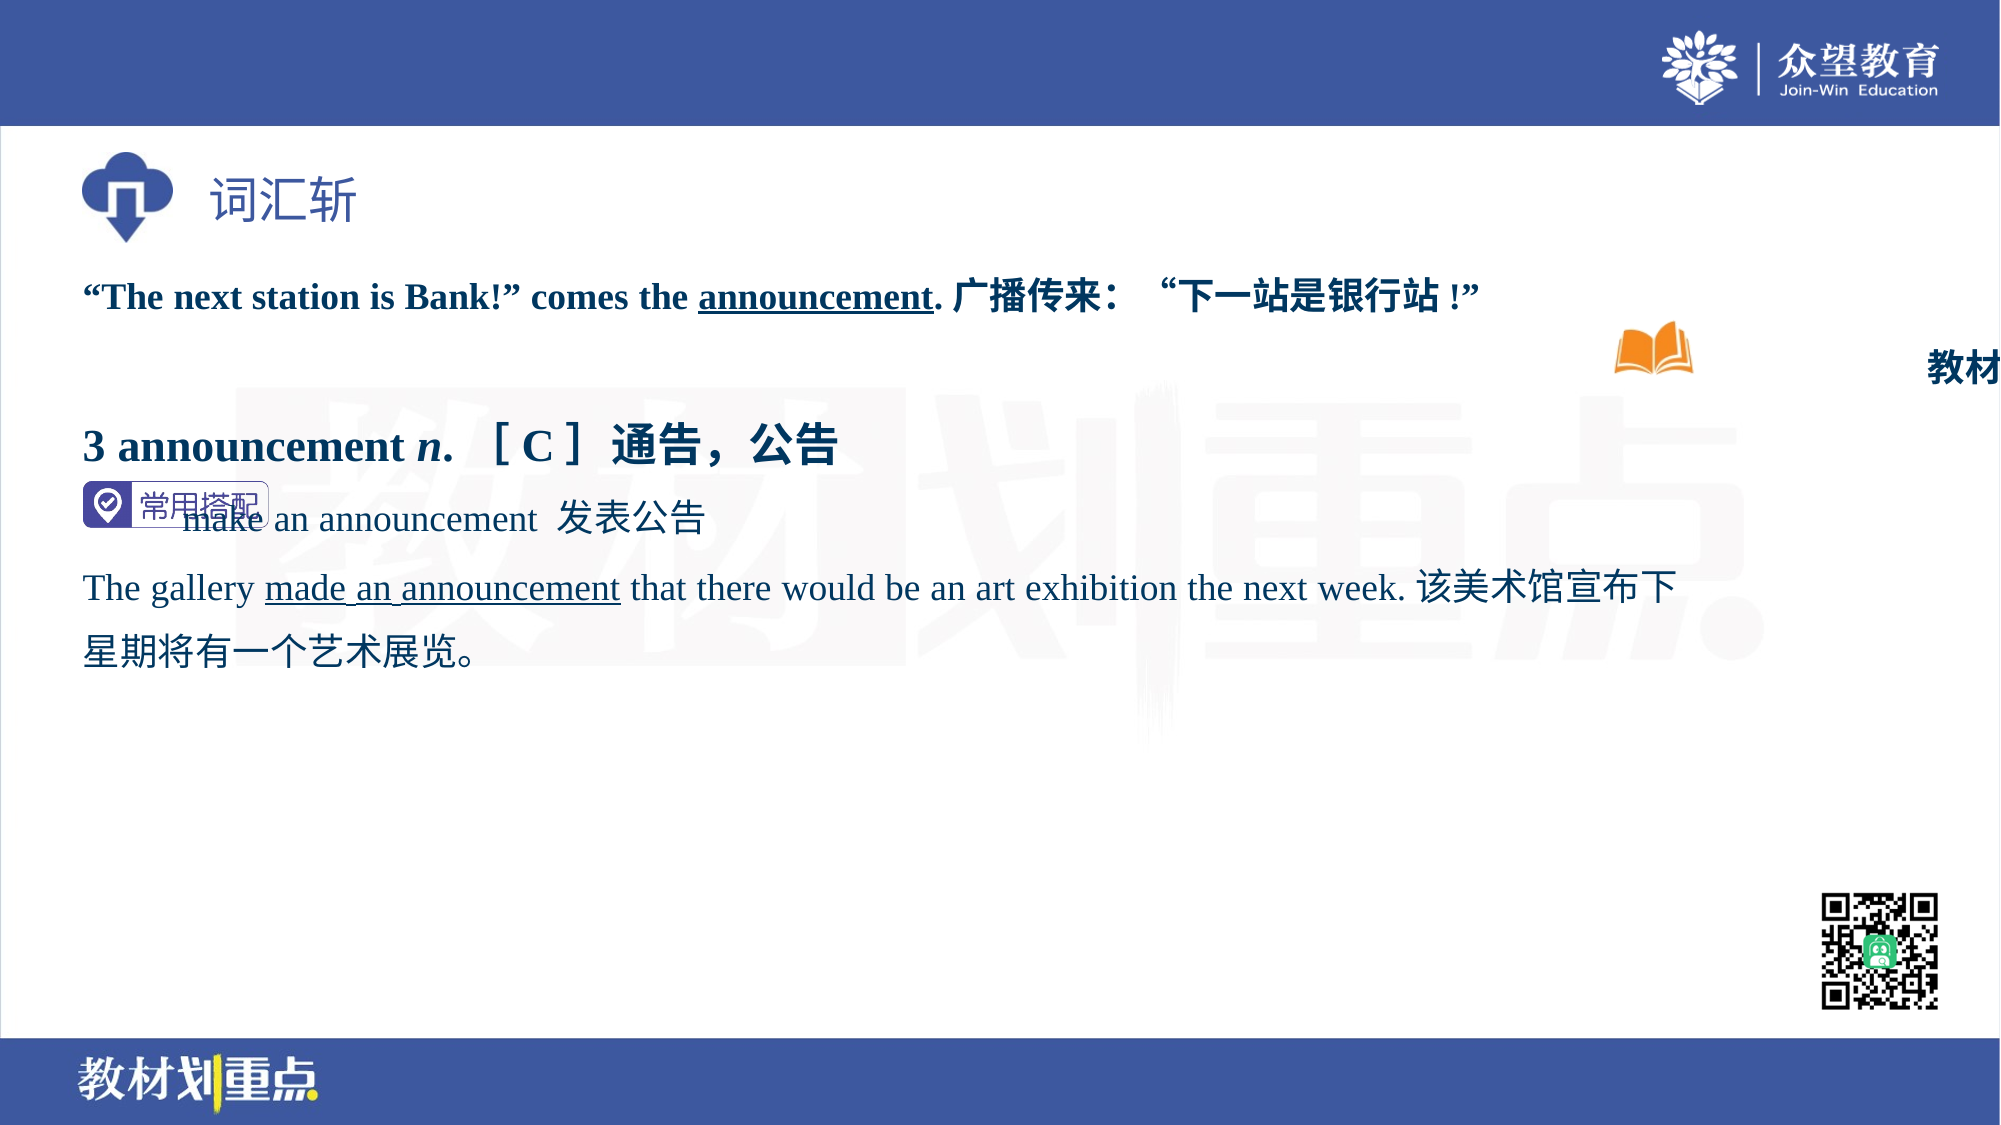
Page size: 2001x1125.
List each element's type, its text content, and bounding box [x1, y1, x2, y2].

text_box “The next station is Bank!” comes the announcement.广播传来：“下一站是银行站!” 教材P2 [82, 248, 1817, 382]
picture [0, 0, 2000, 1125]
text_box make an announcement 发表公告 The gallery made an announcement that there would be an art exhibition the next week.该美术馆宣布下 星期将有一个艺术展览。 [82, 470, 1817, 666]
text_box 3 announcement n.［C］通告，公告 [82, 389, 1817, 470]
